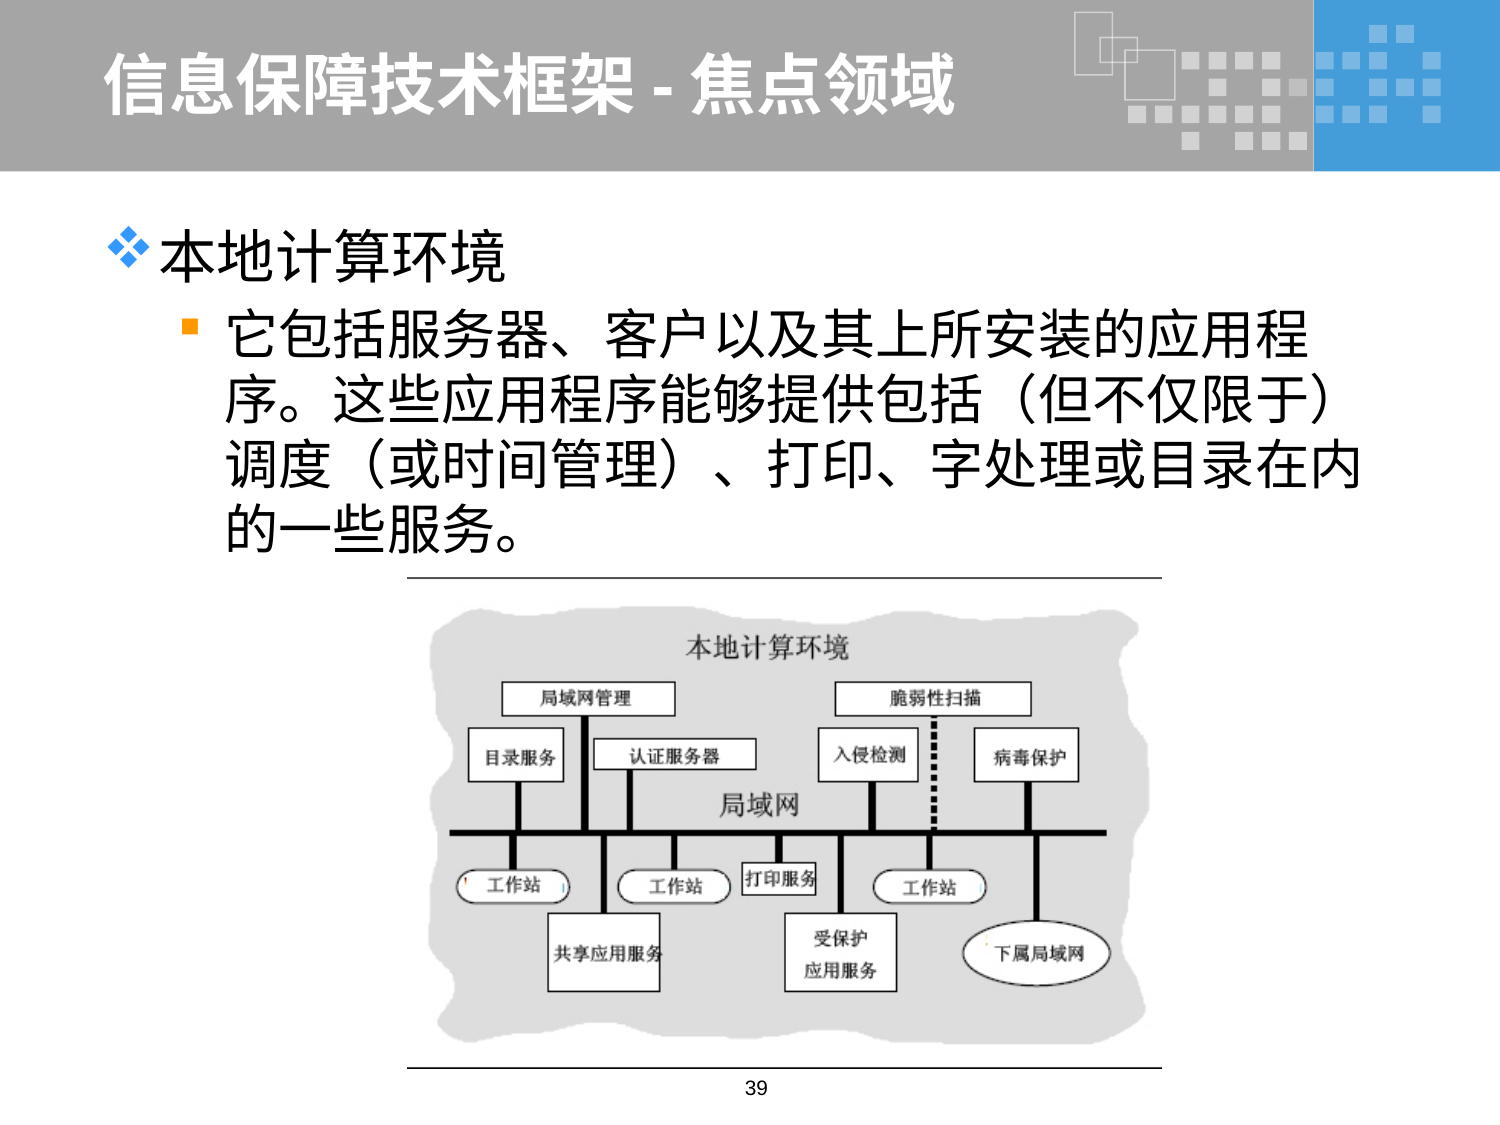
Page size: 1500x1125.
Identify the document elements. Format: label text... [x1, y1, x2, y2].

title 信息保障技术框架-焦点领域 [87, 42, 1252, 123]
slide_number 39 [687, 1077, 826, 1111]
list 本地计算环境 它包括服务器、客户以及其上所安装的应用程序。这些应用程序能够提供包括（但不仅限于）调度（或时间管理）、打印、字处理或目录在内的一些服务。 [87, 212, 1432, 1050]
picture [407, 576, 1162, 1069]
